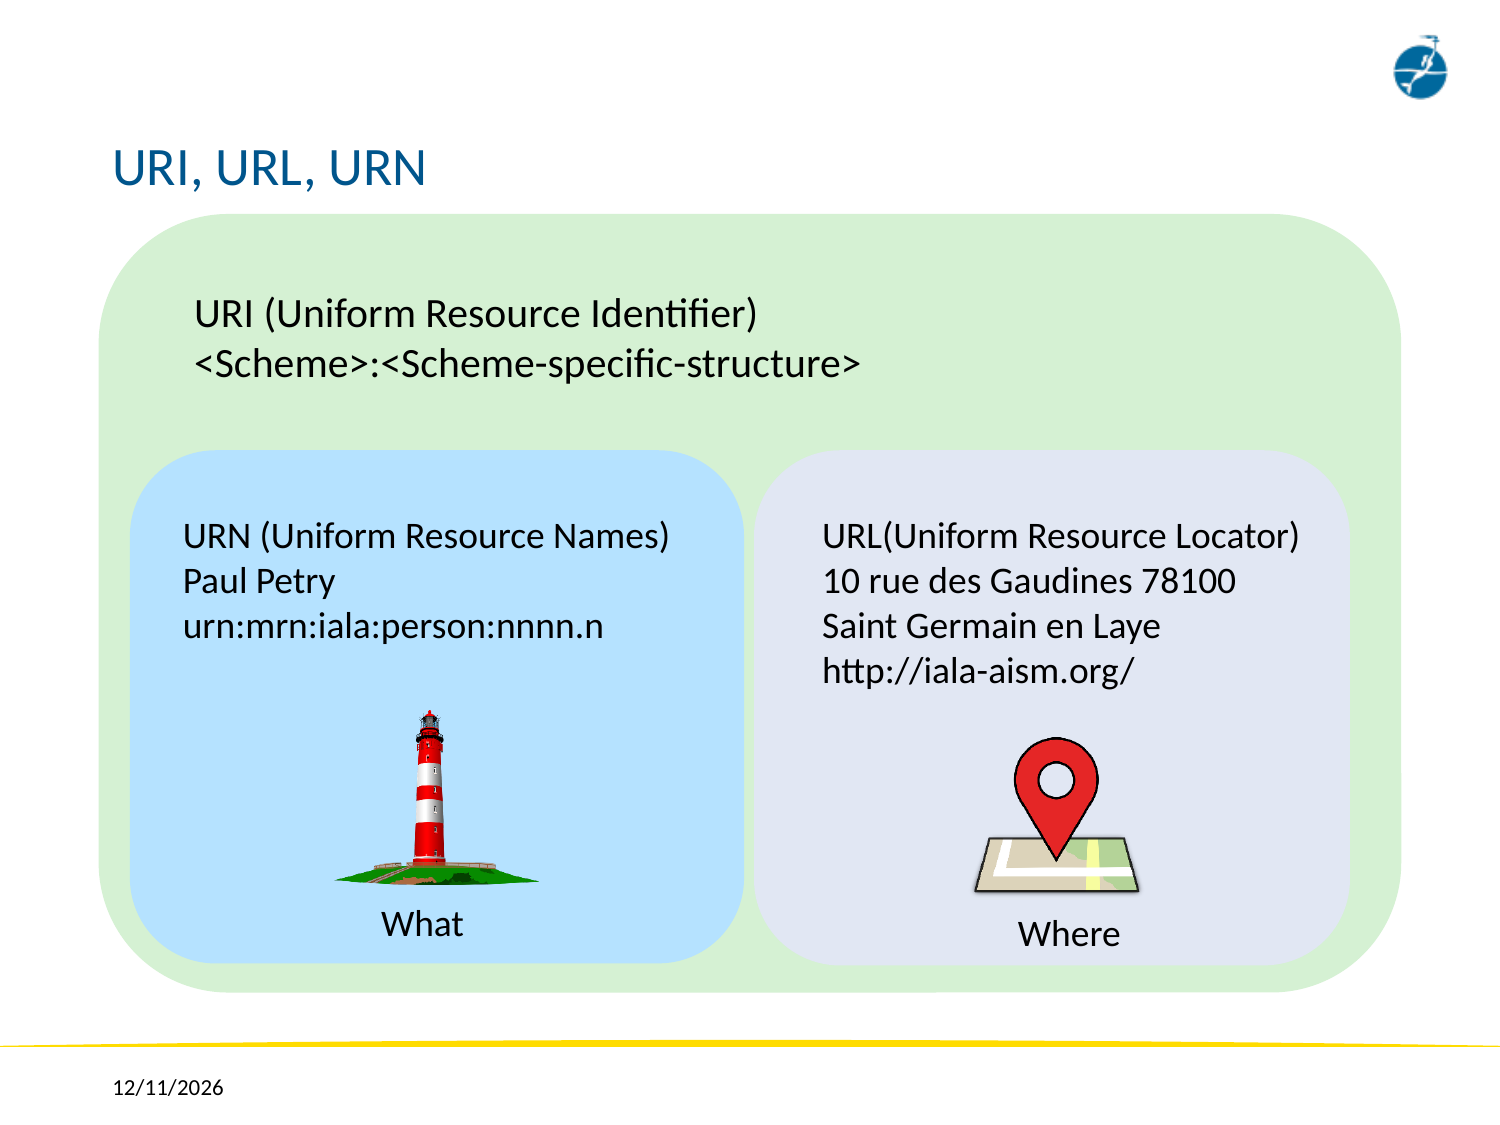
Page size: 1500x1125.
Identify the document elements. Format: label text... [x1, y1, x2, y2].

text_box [98, 213, 1402, 993]
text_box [753, 449, 1351, 966]
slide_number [112, 1046, 461, 1125]
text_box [129, 449, 745, 964]
title URI, URL, URN [112, 42, 1388, 197]
